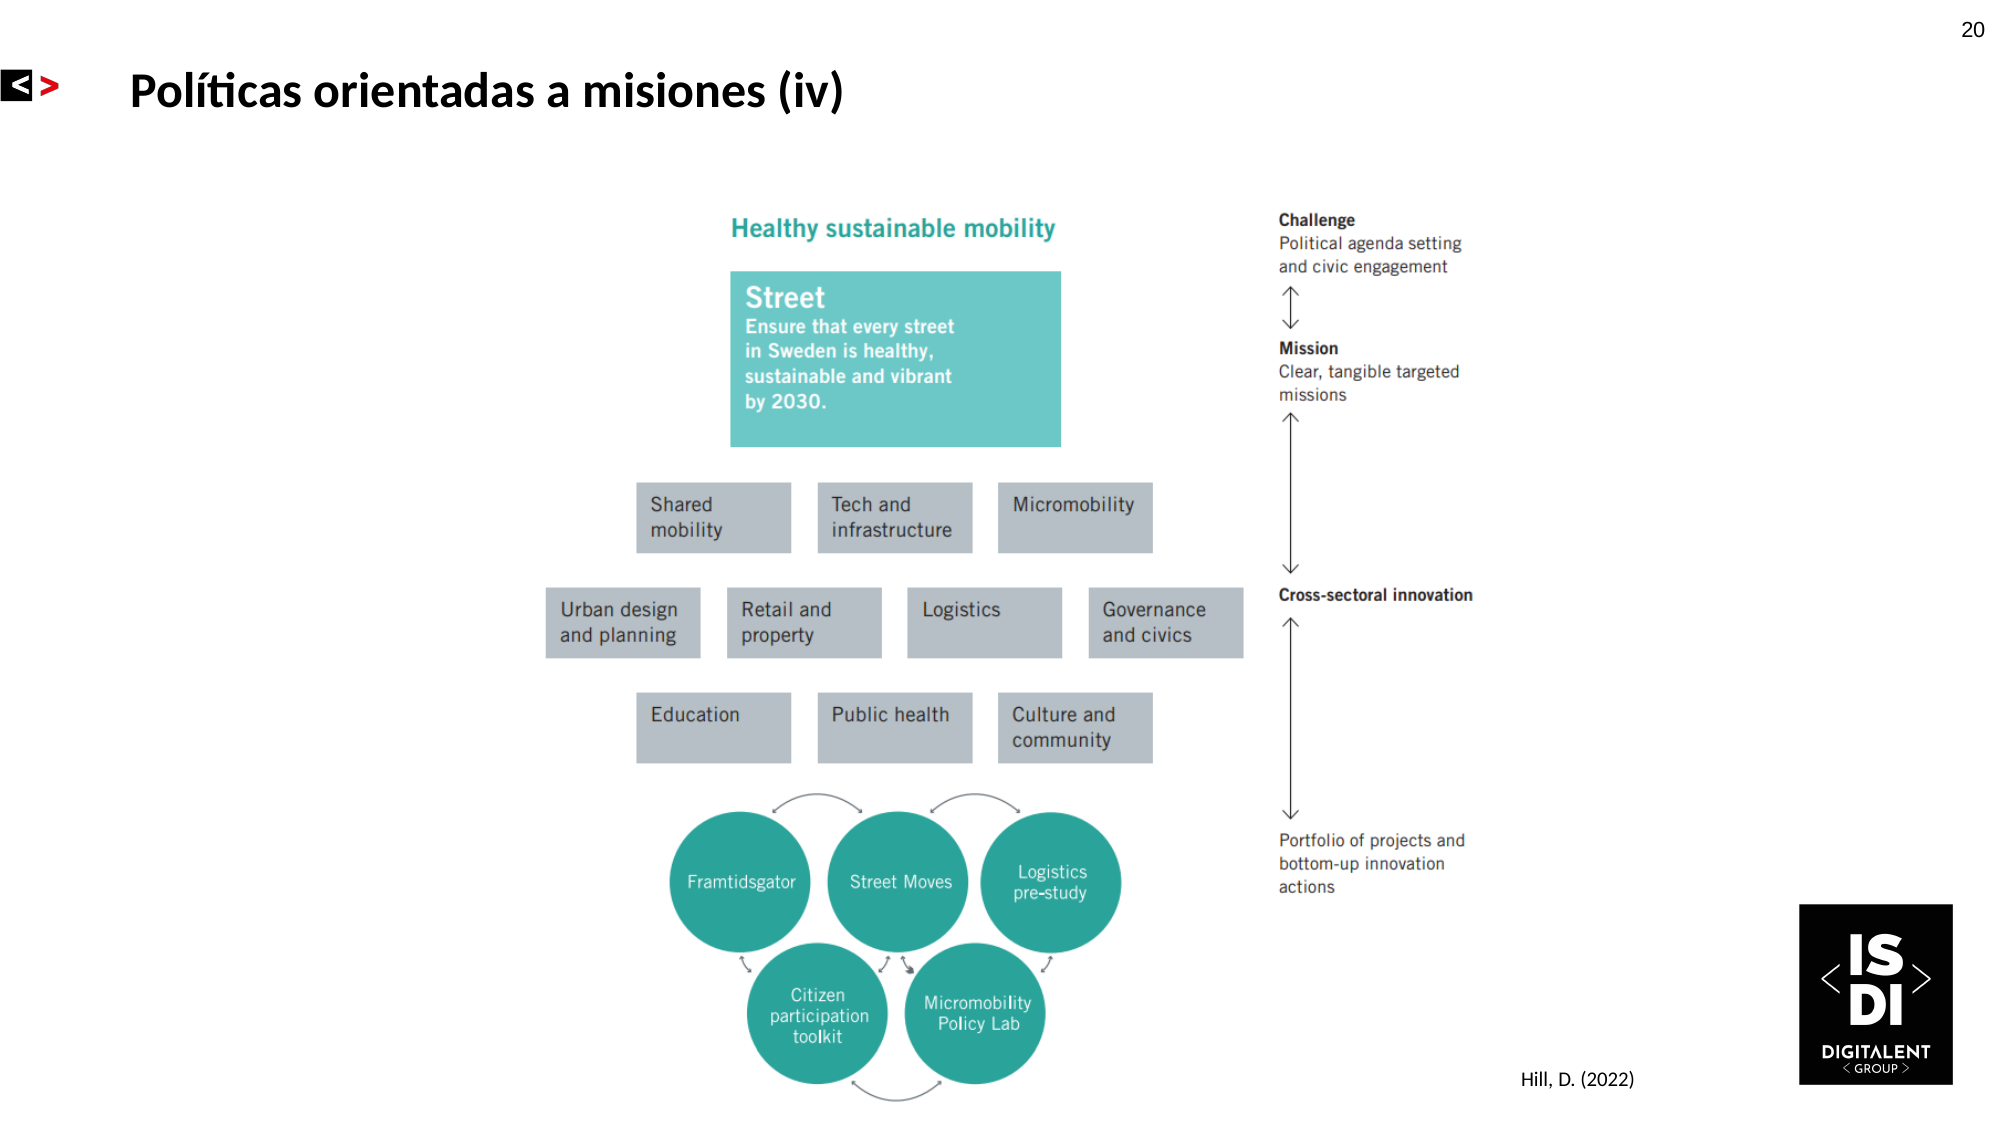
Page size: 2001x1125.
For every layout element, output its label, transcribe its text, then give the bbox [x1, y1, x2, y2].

title Políticas orientadas a misiones (iv) [115, 37, 1888, 137]
picture [7, 73, 33, 100]
picture [1797, 902, 1955, 1087]
picture [37, 74, 59, 99]
text_box Hill, D. (2022) [1502, 1058, 1650, 1099]
picture [527, 191, 1498, 1107]
